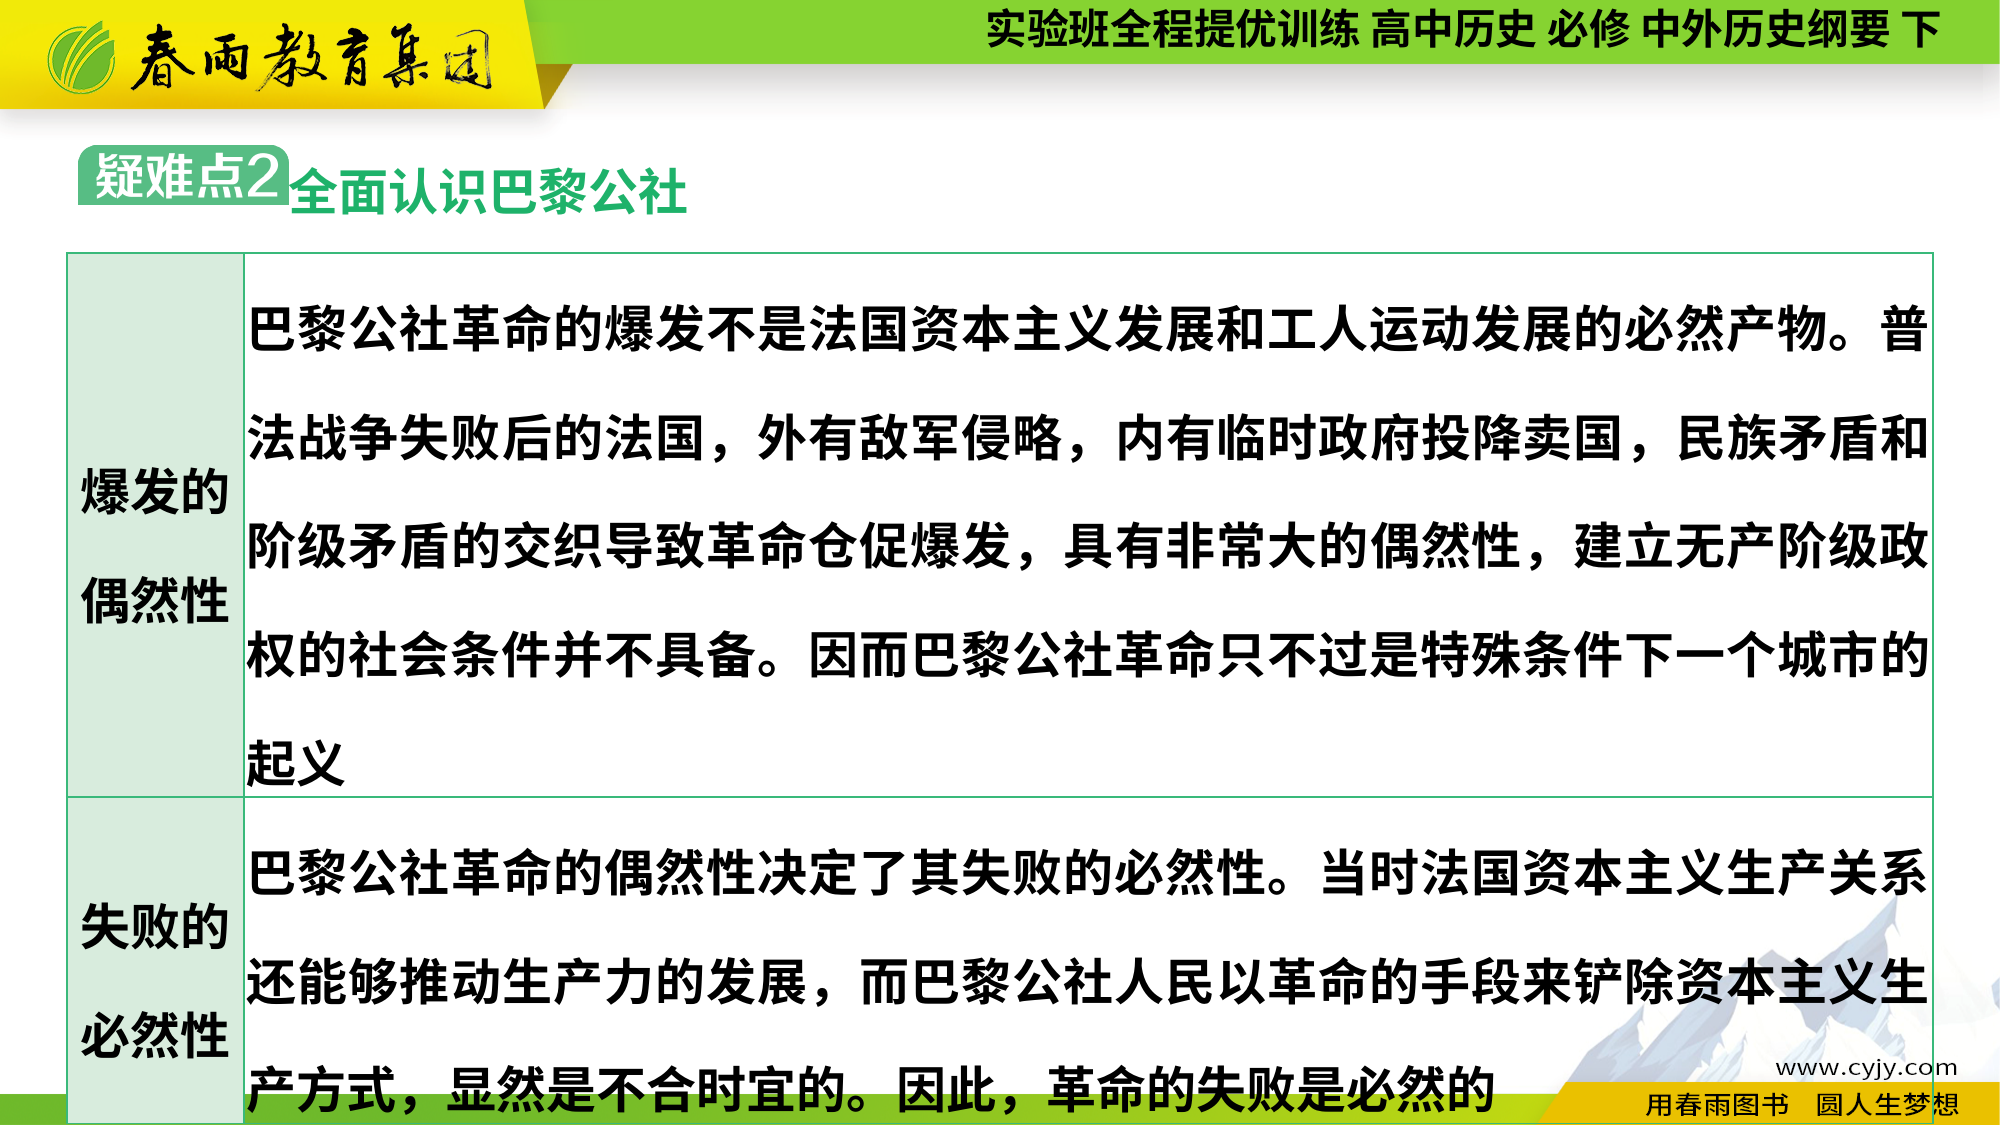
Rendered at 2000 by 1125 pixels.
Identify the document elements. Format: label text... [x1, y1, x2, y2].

table_cell 巴黎公社革命的偶然性决定了其失败的必然性。当时法国资本主义生产关系还能够推动生产力的发展，而巴黎公社人民以革命的手段来铲除资本主义生产方式，显然是不合时宜的。因此，革命的失败是必然的 [245, 798, 1932, 1123]
list 全面认识巴黎公社 [59, 122, 1944, 229]
table_header 爆发的 偶然性 [68, 254, 243, 796]
table_cell 失败的 必然性 [68, 798, 243, 1123]
table_header 巴黎公社革命的爆发不是法国资本主义发展和工人运动发展的必然产物。普法战争失败后的法国，外有敌军侵略，内有临时政府投降卖国，民族矛盾和阶级矛盾的交织导致革命仓促爆发，具有非常大的偶然性，建立无产阶级政权的社会条件并不具备。因而巴黎公社革命只不过是特殊条件下一个城市的起义 [245, 254, 1932, 796]
picture [0, 0, 2000, 1125]
